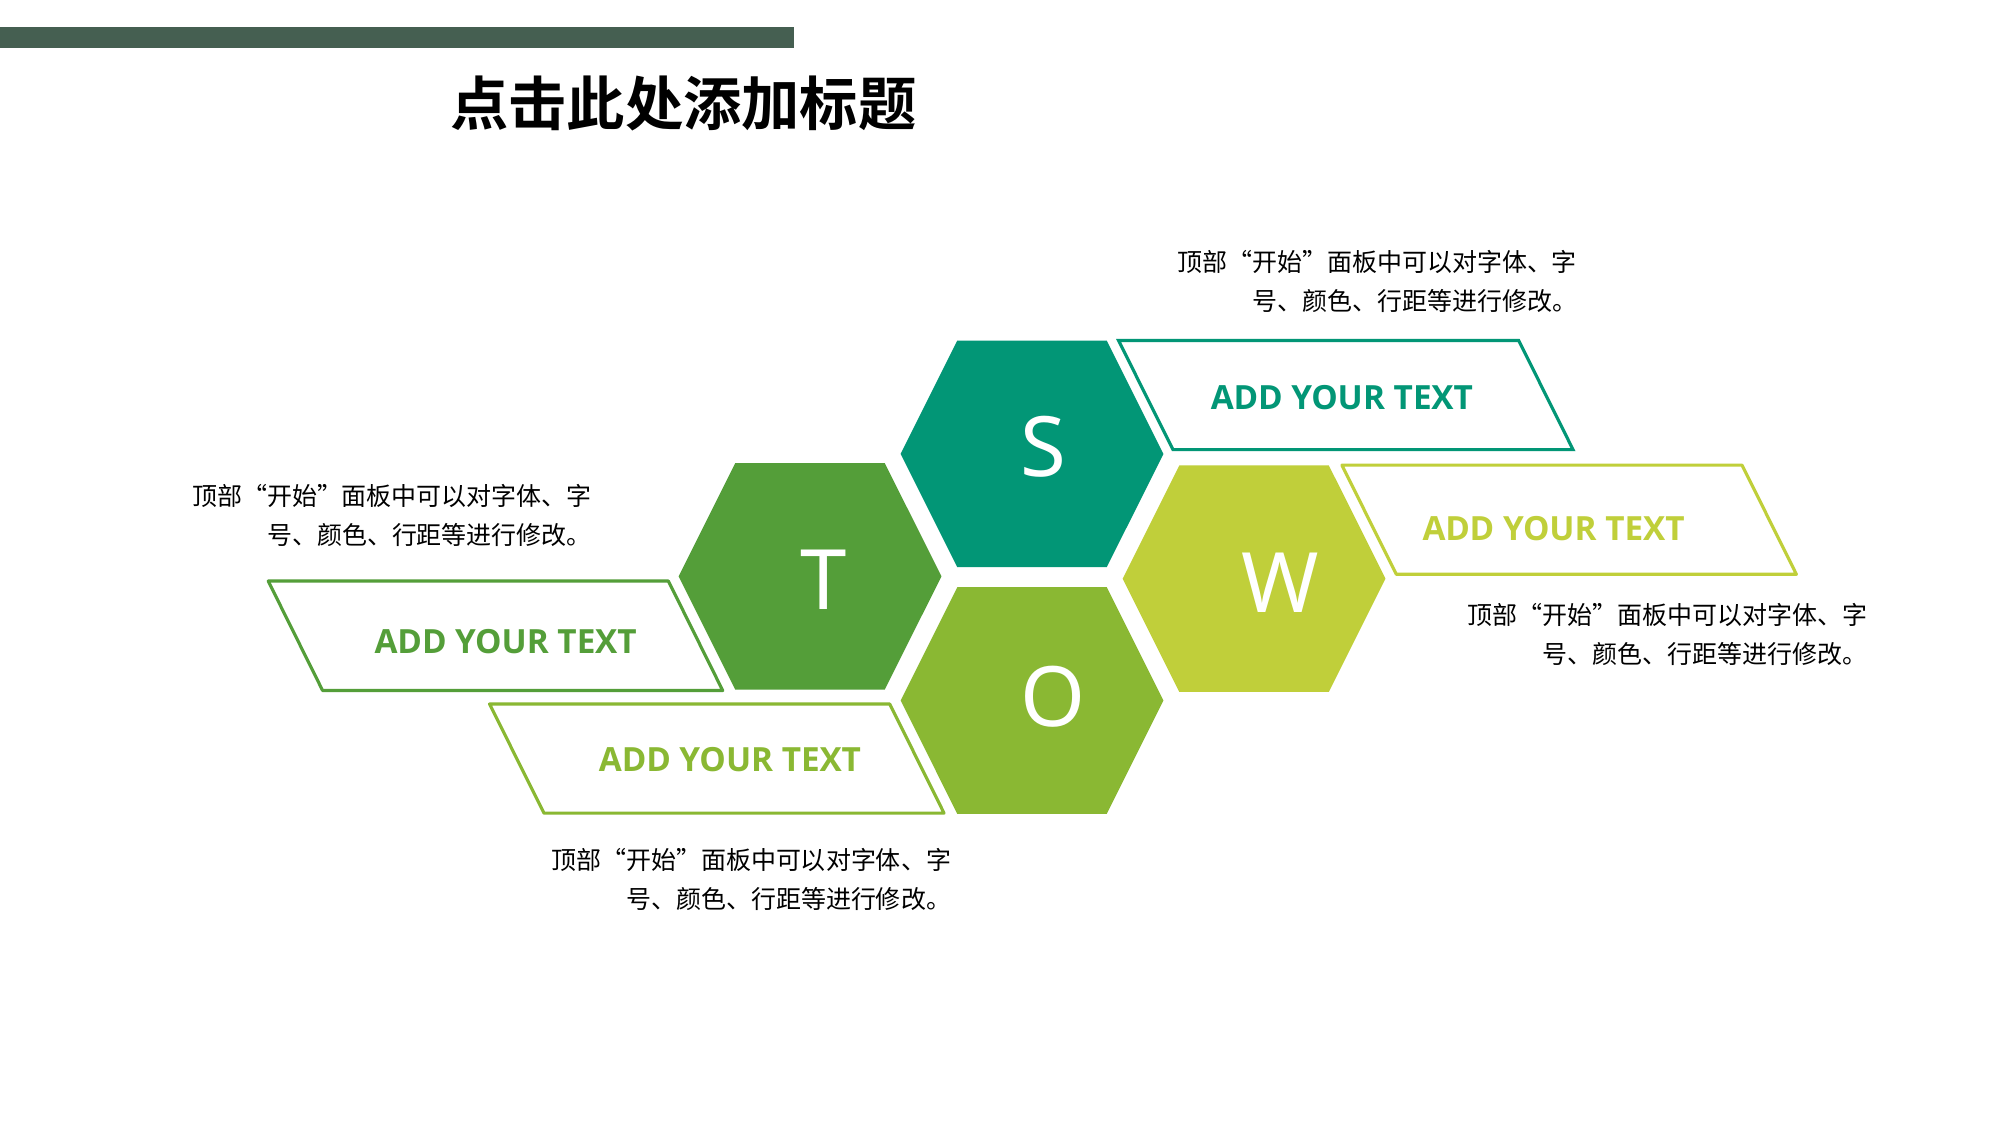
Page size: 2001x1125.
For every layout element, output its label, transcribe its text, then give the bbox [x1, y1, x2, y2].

text_box 点击此处添加标题 [435, 59, 969, 145]
text_box [1386, 465, 1797, 575]
text_box ADD YOUR TEXT [1196, 368, 1489, 424]
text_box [678, 463, 942, 690]
text_box 顶部“开始”面板中可以对字体、字号、颜色、行距等进行修改。 [1413, 583, 1883, 677]
text_box ADD YOUR TEXT [1407, 499, 1700, 555]
text_box 顶部“开始”面板中可以对字体、字号、颜色、行距等进行修改。 [1122, 230, 1593, 324]
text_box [900, 340, 1164, 568]
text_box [1122, 465, 1386, 692]
text_box 顶部“开始”面板中可以对字体、字号、颜色、行距等进行修改。 [145, 464, 607, 558]
text_box [268, 581, 723, 691]
text_box [489, 703, 900, 814]
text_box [900, 587, 1164, 814]
text_box ADD YOUR TEXT [359, 612, 652, 668]
text_box 顶部“开始”面板中可以对字体、字号、颜色、行距等进行修改。 [496, 828, 967, 921]
text_box ADD YOUR TEXT [584, 730, 877, 786]
text_box [1117, 339, 1574, 451]
